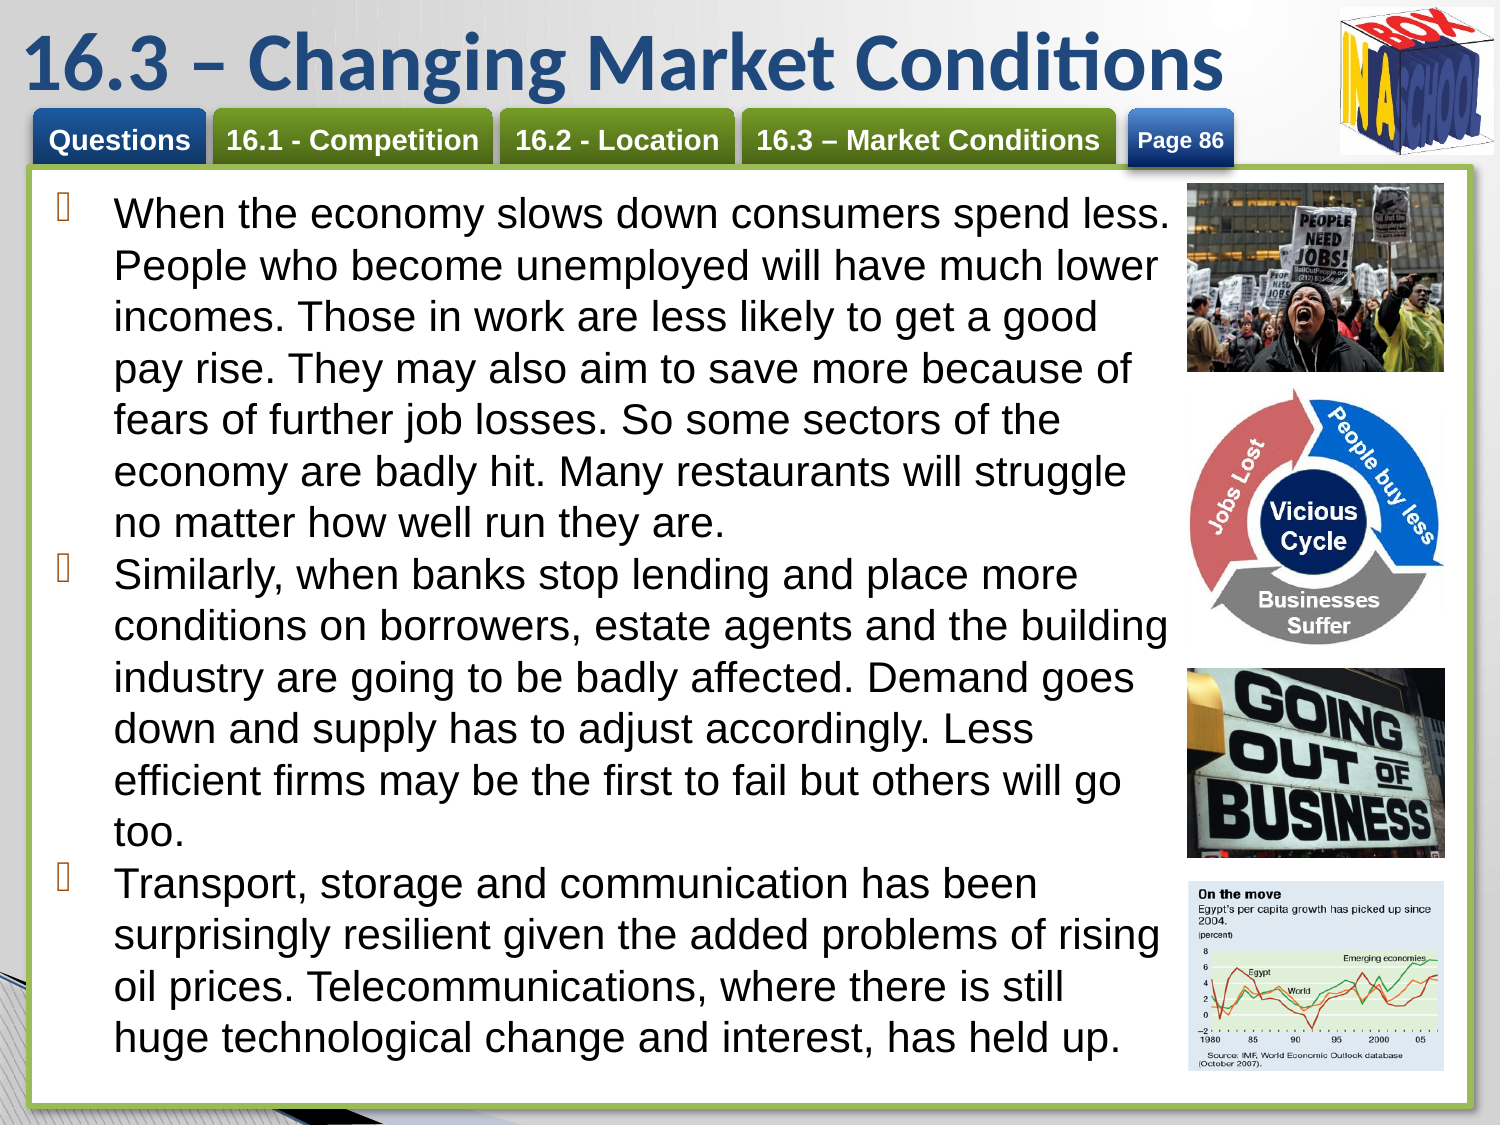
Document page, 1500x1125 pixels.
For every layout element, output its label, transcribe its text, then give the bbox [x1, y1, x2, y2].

text_box Page 86 [1127, 108, 1235, 168]
picture [1186, 668, 1445, 859]
picture [1186, 387, 1445, 646]
title 16.3 – Changing Market Conditions [5, 11, 1270, 102]
picture [1186, 183, 1445, 372]
picture [1340, 7, 1495, 155]
picture [1186, 881, 1445, 1071]
picture [281, 1114, 303, 1125]
text_box When the economy slows down consumers spend less. People who become unemployed will have much lower incomes. Those in work are less likely to get a good pay rise. They may also aim to save more because of fears of further job losses. So some sectors of the economy are badly hit. Many restaurants will struggle no matter how well run they are. Similarly, when banks stop lending and place more conditions on borrowers, estate agents and the building industry are going to be badly affected. Demand goes down and supply has to adjust accordingly. Less efficient firms may be the first to fail but others will go too. Transport, storage and communication has been surprisingly resilient given the added problems of rising oil prices. Telecommunications, where there is still huge technological change and interest, has held up. [41, 178, 1187, 1069]
